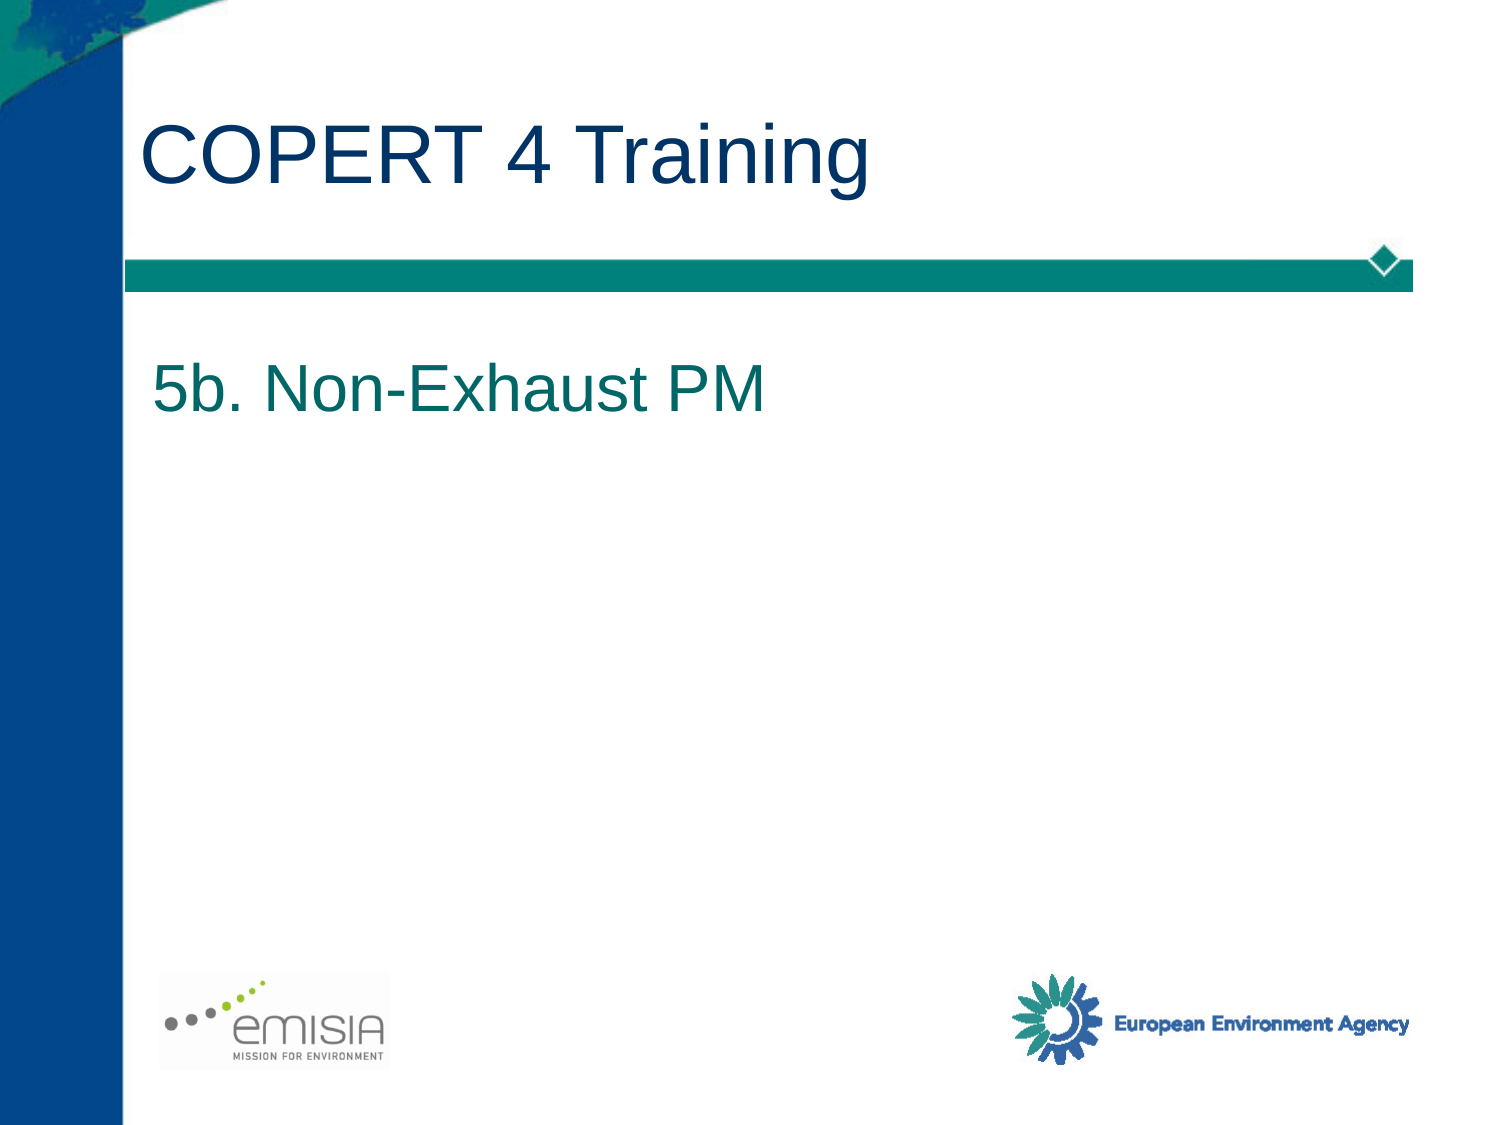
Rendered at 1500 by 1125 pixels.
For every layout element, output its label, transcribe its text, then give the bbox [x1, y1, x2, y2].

picture [1012, 974, 1409, 1065]
title [137, 87, 1413, 224]
subtitle 5b. Non-Exhaust PM [137, 337, 1413, 626]
text_box COPERT 4 Training [124, 54, 1400, 208]
picture [0, 0, 1413, 1125]
